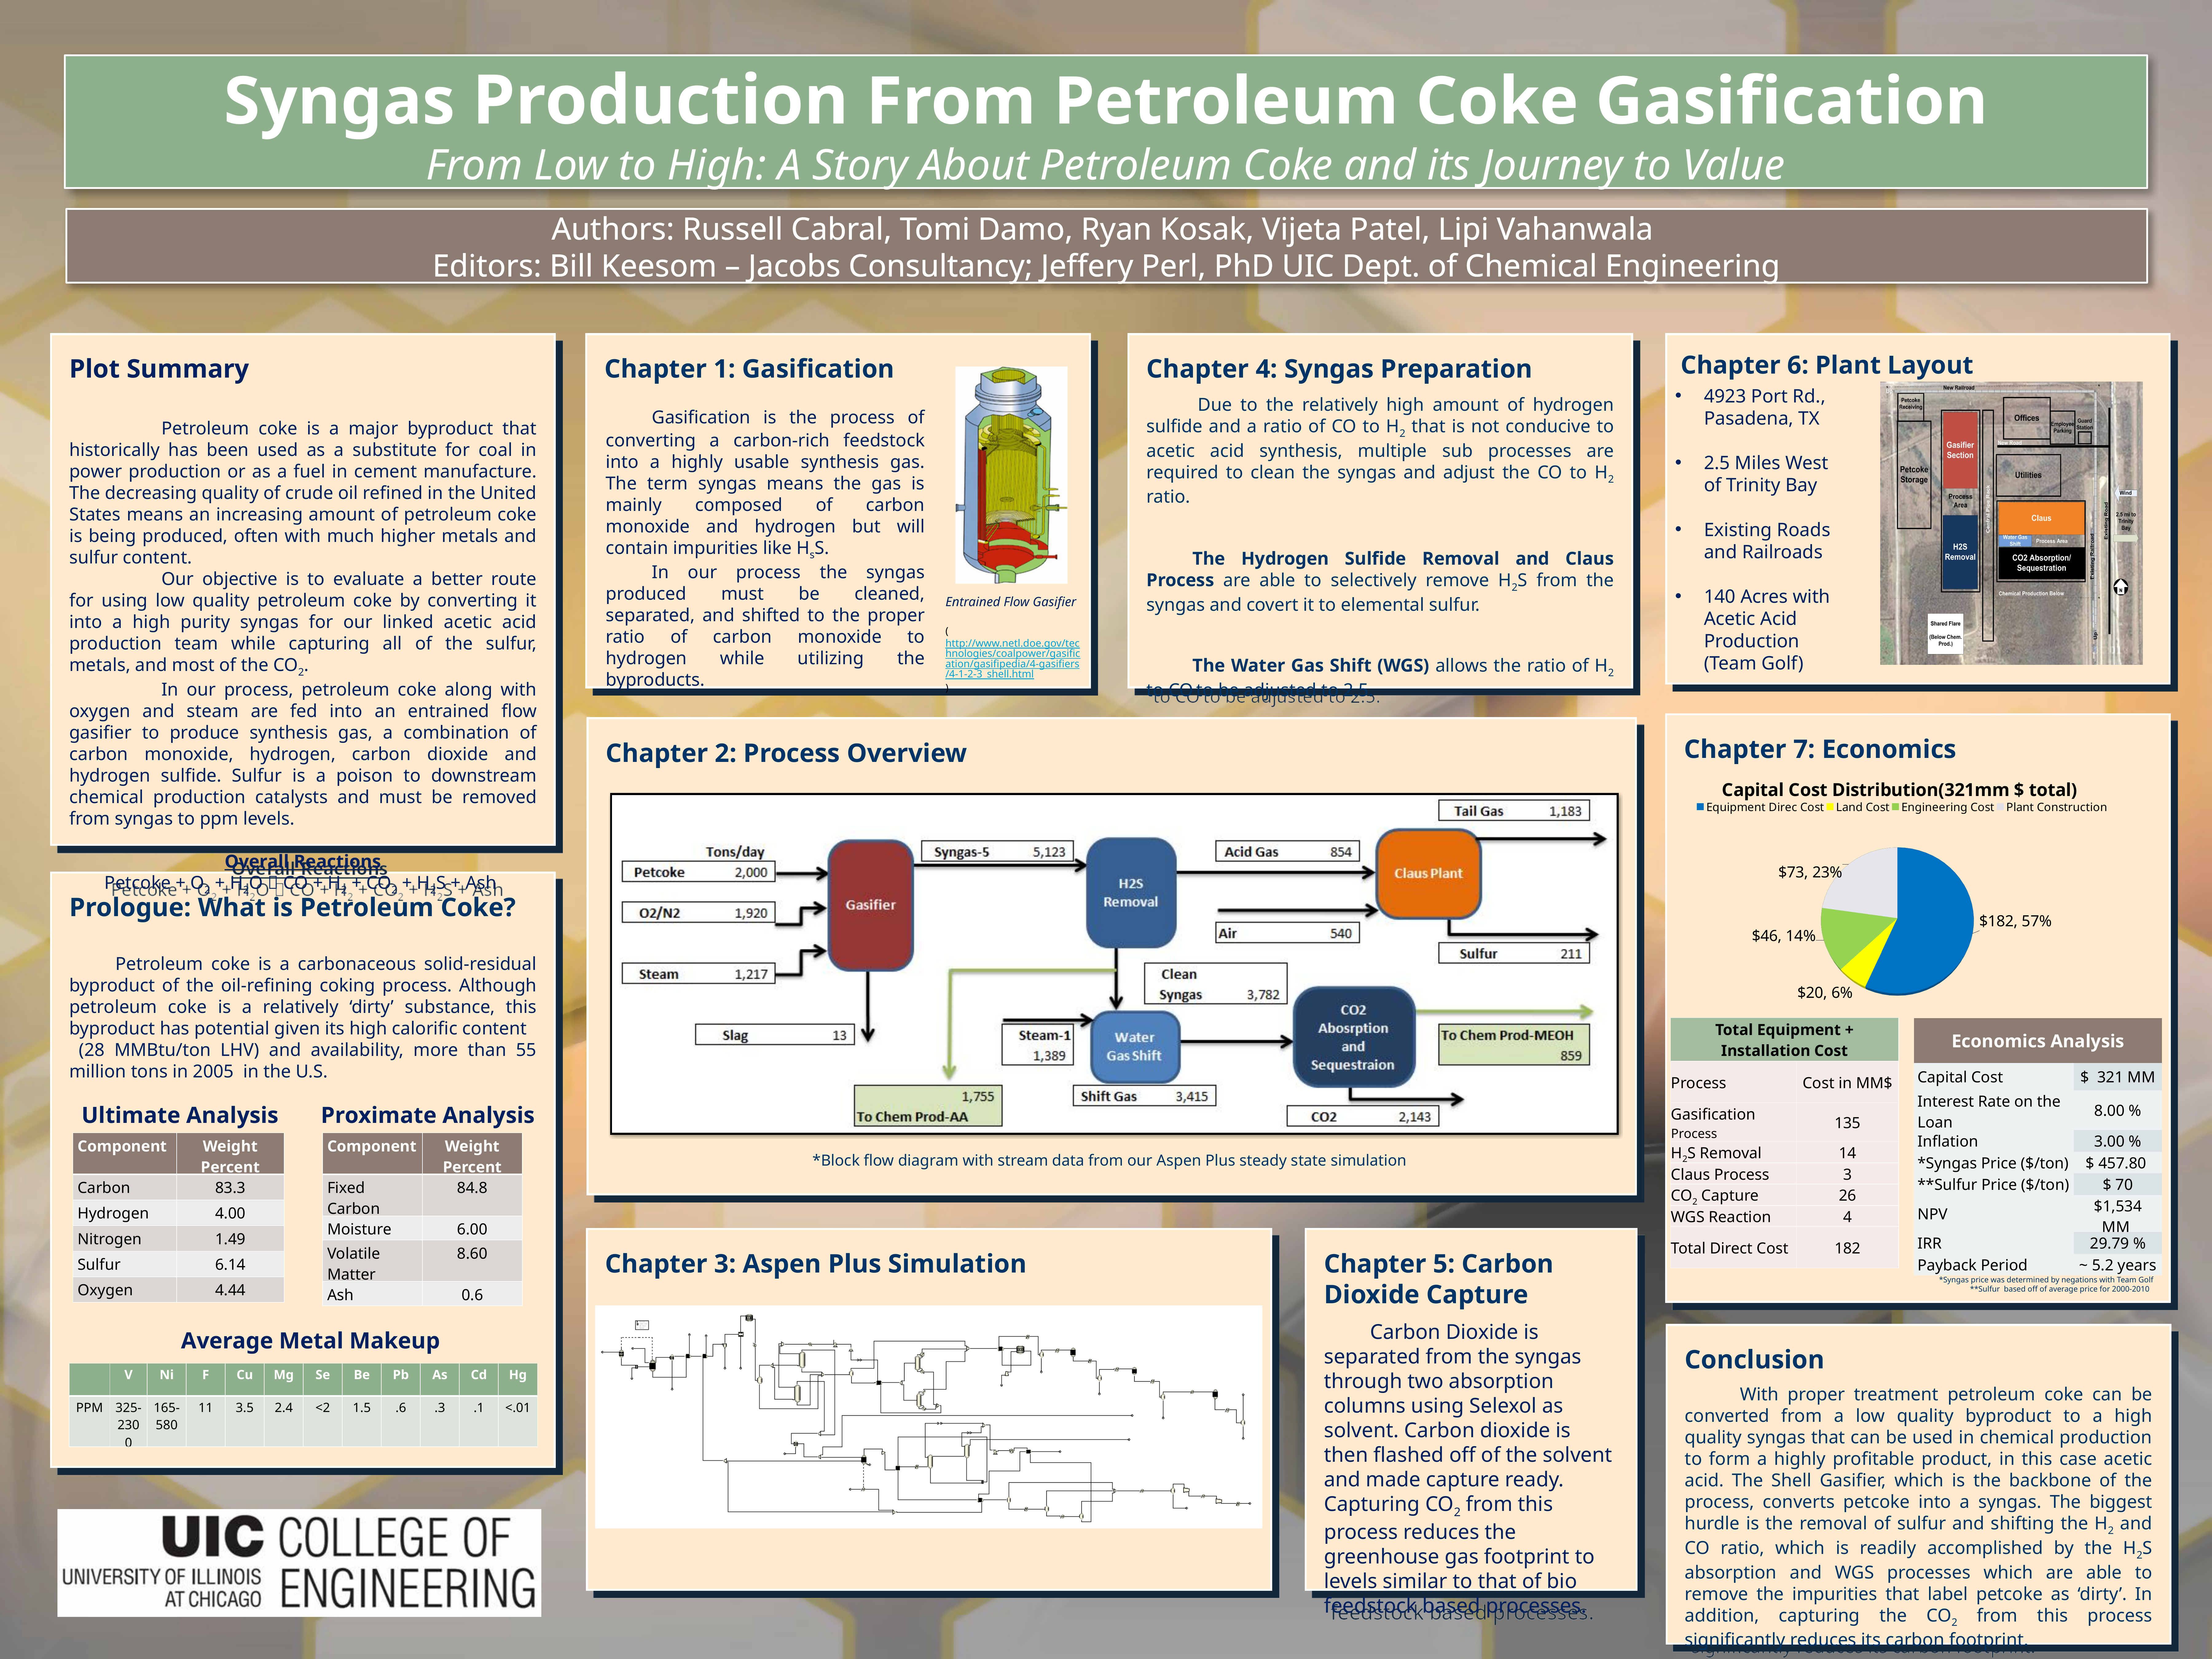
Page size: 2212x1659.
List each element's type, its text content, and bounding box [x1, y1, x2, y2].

table_header Total Equipment + Installation Cost [1671, 1018, 1898, 1061]
table_cell $ 70 [2074, 1173, 2162, 1195]
text_box Prologue: What is Petroleum Coke? Petroleum coke is a carbonaceous solid-residual byproduct of the oil-refining coking process. Although petroleum coke is a relatively ‘dirty’ substance, this byproduct has potential given its high calorific content (28 MMBtu/ton LHV) and availability, more than 55 million tons in 2005 in the U.S. [51, 873, 555, 1467]
table_cell Total Direct Cost [1671, 1227, 1796, 1268]
table_cell 83.3 [177, 1175, 284, 1200]
table_cell 4 [1797, 1206, 1898, 1226]
table_cell ~ 5.2 years [2074, 1254, 2162, 1275]
text_box Ultimate Analysis [77, 1098, 284, 1130]
table_cell 14 [1797, 1142, 1898, 1163]
picture [612, 795, 1617, 1133]
table_cell $ 321 MM [2074, 1063, 2162, 1090]
table_header Weight Percent [177, 1133, 284, 1174]
picture [595, 1305, 1263, 1529]
table_cell Sulfur [73, 1251, 176, 1277]
table_header Ni [147, 1363, 186, 1395]
table_cell IRR [1914, 1232, 2074, 1254]
table_cell 6.14 [177, 1251, 284, 1277]
table_cell 2.4 [265, 1397, 303, 1446]
table_header Se [304, 1363, 342, 1395]
table_cell 8.60 [423, 1240, 522, 1281]
table_cell 0.6 [423, 1282, 522, 1305]
table_cell NPV [1914, 1195, 2074, 1232]
table_cell $ 457.80 [2074, 1152, 2162, 1173]
text_box Chapter 5: Carbon Dioxide Capture Carbon Dioxide is separated from the syngas through two absorption columns using Selexol as solvent. Carbon dioxide is then flashed off of the solvent and made capture ready. Capturing CO2 from this process reduces the greenhouse gas footprint to levels similar to that of bio feedstock based processes. [1306, 1229, 1637, 1590]
table_cell Claus Process [1671, 1163, 1796, 1184]
table_cell Volatile Matter [323, 1240, 422, 1281]
table_header Weight Percent [423, 1133, 522, 1174]
table_cell .6 [382, 1397, 420, 1446]
table_cell Gasification Process [1671, 1103, 1796, 1141]
table_cell Capital Cost [1914, 1063, 2074, 1090]
table_cell 84.8 [423, 1175, 522, 1216]
text_box Chapter 3: Aspen Plus Simulation [587, 1229, 1271, 1590]
table_cell <2 [304, 1397, 342, 1446]
text_box Gasification is the process of converting a carbon-rich feedstock into a highly usable synthesis gas. The term syngas means the gas is mainly composed of carbon monoxide and hydrogen but will contain impurities like HsS. In our process the syngas produced must be cleaned, separated, and shifted to the proper ratio of carbon monoxide to hydrogen while utilizing the byproducts. [601, 395, 929, 692]
table_cell Process [1671, 1061, 1796, 1103]
table_cell Payback Period [1914, 1254, 2074, 1273]
table_cell Interest Rate on the Loan [1914, 1090, 2074, 1130]
text_box Chapter 2: Process Overview [587, 718, 1636, 1194]
table_cell 29.79 % [2074, 1232, 2162, 1254]
text_box Chapter 6: Plant Layout [1666, 334, 2170, 684]
table_cell 1.5 [343, 1397, 381, 1446]
table_cell Inflation [1914, 1130, 2074, 1152]
table_cell Cost in MM$ [1797, 1061, 1898, 1103]
table_cell H2S Removal [1671, 1142, 1796, 1163]
table_cell 3.00 % [2074, 1130, 2162, 1152]
picture [1880, 382, 2143, 665]
table_cell <.01 [499, 1397, 537, 1446]
table_cell **Sulfur Price ($/ton) [1914, 1173, 2074, 1195]
table_header Pb [382, 1363, 420, 1395]
table_cell Nitrogen [73, 1226, 176, 1251]
table_header Cu [226, 1363, 264, 1395]
text_box Conclusion With proper treatment petroleum coke can be converted from a low quality byproduct to a high quality syngas that can be used in chemical production to form a highly profitable product, in this case acetic acid. The Shell Gasifier, which is the backbone of the process, converts petcoke into a syngas. The biggest hurdle is the removal of sulfur and shifting the H2 and CO ratio, which is readily accomplished by the H2S absorption and WGS processes which are able to remove the impurities that label petcoke as ‘dirty’. In addition, capturing the CO2 from this process significantly reduces its carbon footprint. [1666, 1325, 2171, 1644]
table_header Hg [499, 1363, 537, 1395]
table_header Economics Analysis [1914, 1018, 2162, 1063]
table_cell 4.44 [177, 1277, 284, 1302]
text_box 4923 Port Rd., Pasadena, TX 2.5 Miles West of Trinity Bay Existing Roads and Railroads 140 Acres with Acetic Acid Production (Team Golf) [1670, 382, 1855, 676]
table_header As [421, 1363, 459, 1395]
chart [1671, 764, 2133, 1014]
table_header Cd [460, 1363, 498, 1395]
text_box Proximate Analysis [316, 1098, 540, 1130]
table_header Component [73, 1133, 176, 1174]
table_cell Hydrogen [73, 1200, 176, 1225]
table_cell 1.49 [177, 1226, 284, 1251]
table_cell 11 [186, 1397, 225, 1446]
table_cell Oxygen [73, 1277, 176, 1302]
table_cell WGS Reaction [1671, 1206, 1796, 1226]
table_header Component [323, 1133, 422, 1174]
text_box *Block flow diagram with stream data from our Aspen Plus steady state simulation [626, 1148, 1594, 1171]
table_header Be [343, 1363, 381, 1395]
text_box Syngas Production From Petroleum Coke Gasification From Low to High: A Story About Petroleum Coke and its Journey to Value [64, 54, 2148, 189]
table_header [69, 1363, 110, 1395]
picture [955, 367, 1068, 584]
text_box Entrained Flow Gasifier (http://www.netl.doe.gov/technologies/coalpower/gasification/gasifipedia/4-gasifiers/4-1-2-3_shell.html) [941, 591, 1087, 665]
table_cell .1 [460, 1397, 498, 1446]
table_cell Carbon [73, 1175, 176, 1200]
table_cell 8.00 % [2074, 1090, 2162, 1130]
table_cell PPM [69, 1397, 110, 1446]
text_box Plot Summary Petroleum coke is a major byproduct that historically has been used as a substitute for coal in power production or as a fuel in cement manufacture. The decreasing quality of crude oil refined in the United States means an increasing amount of petroleum coke is being produced, often with much higher metals and sulfur content. Our objective is to evaluate a better route for using low quality petroleum coke by converting it into a high purity syngas for our linked acetic acid production team while capturing all of the sulfur, metals, and most of the CO2. In our process, petroleum coke along with oxygen and steam are fed into an entrained flow gasifier to produce synthesis gas, a combination of carbon monoxide, hydrogen, carbon dioxide and hydrogen sulfide. Sulfur is a poison to downstream chemical production catalysts and must be removed from syngas to ppm levels. Overall Reactions Petcoke + O2 + H2O  CO + H2 + CO2 + H2S + Ash [51, 334, 555, 845]
text_box Chapter 7: Economics [1666, 714, 2170, 1302]
table_cell .3 [421, 1397, 459, 1446]
text_box Chapter 1: Gasification [586, 334, 1090, 688]
text_box *Syngas price was determined by negations with Team Golf **Sulfur based off of average price for 2000-2010 [1678, 1273, 2158, 1296]
table_cell 325-2300 [110, 1397, 147, 1446]
table_cell 182 [1797, 1227, 1898, 1268]
table_cell *Syngas Price ($/ton) [1914, 1152, 2074, 1173]
table_cell 135 [1797, 1103, 1898, 1141]
text_box Average Metal Makeup [177, 1324, 445, 1355]
table_cell 3.5 [226, 1397, 264, 1446]
table_cell CO2 Capture [1671, 1184, 1796, 1205]
text_box Authors: Russell Cabral, Tomi Damo, Ryan Kosak, Vijeta Patel, Lipi Vahanwala Editors: Bill Keesom – Jacobs Consultancy; Jeffery Perl, PhD UIC Dept. of Chemical Engineering [65, 208, 2148, 284]
table_header F [186, 1363, 225, 1395]
table_cell Ash [323, 1282, 422, 1305]
text_box Chapter 4: Syngas Preparation Due to the relatively high amount of hydrogen sulfide and a ratio of CO to H2 that is not conducive to acetic acid synthesis, multiple sub processes are required to clean the syngas and adjust the CO to H2 ratio. The Hydrogen Sulfide Removal and Claus Process are able to selectively remove H2S from the syngas and covert it to elemental sulfur. The Water Gas Shift (WGS) allows the ratio of H2 to CO to be adjusted to 2.5. [1128, 334, 1632, 688]
table_cell Moisture [323, 1216, 422, 1240]
table_cell 3 [1797, 1163, 1898, 1184]
table_cell $1,534 MM [2074, 1195, 2162, 1232]
table_cell 26 [1797, 1184, 1898, 1205]
table_cell 165-580 [147, 1397, 186, 1446]
table_cell 4.00 [177, 1200, 284, 1225]
table_cell Fixed Carbon [323, 1175, 422, 1216]
table_header V [110, 1363, 147, 1395]
table_cell 6.00 [423, 1216, 522, 1240]
table_header Mg [0, 0, 2212, 1659]
picture [57, 1509, 542, 1617]
